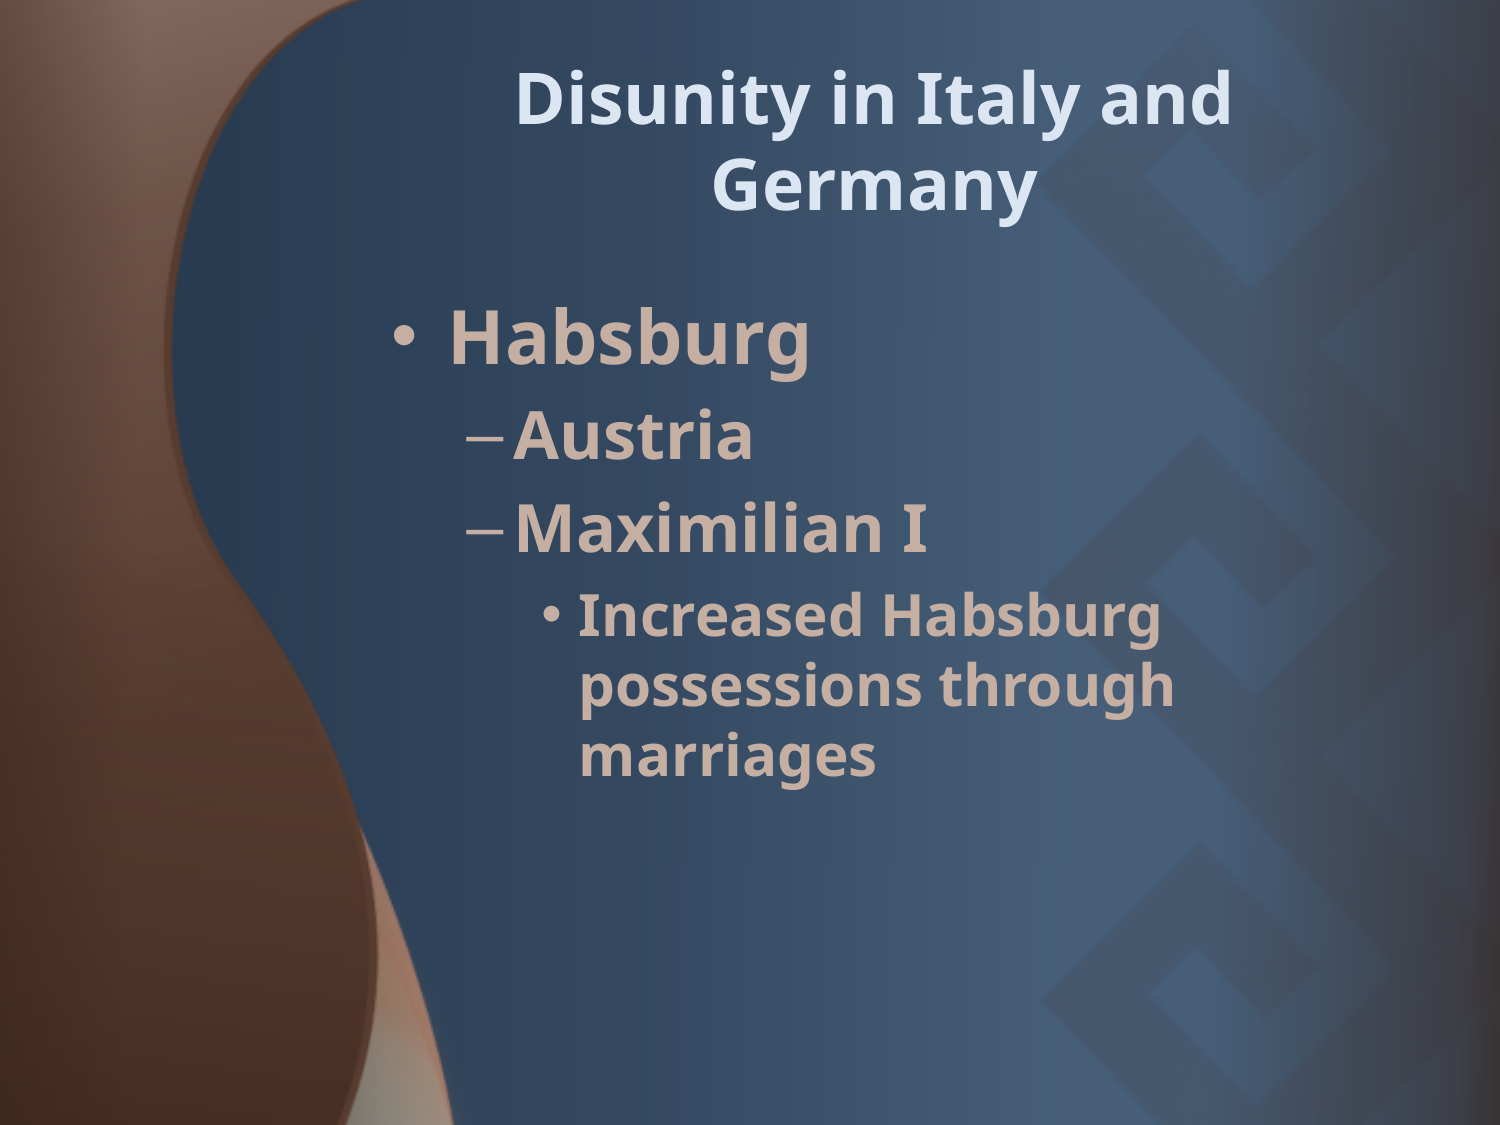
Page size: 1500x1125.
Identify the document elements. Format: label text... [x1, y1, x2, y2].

picture [0, 0, 1500, 1125]
list Habsburg Austria Maximilian I Increased Habsburg possessions through marriages [376, 281, 1412, 1091]
title Disunity in Italy and Germany [327, 45, 1423, 233]
